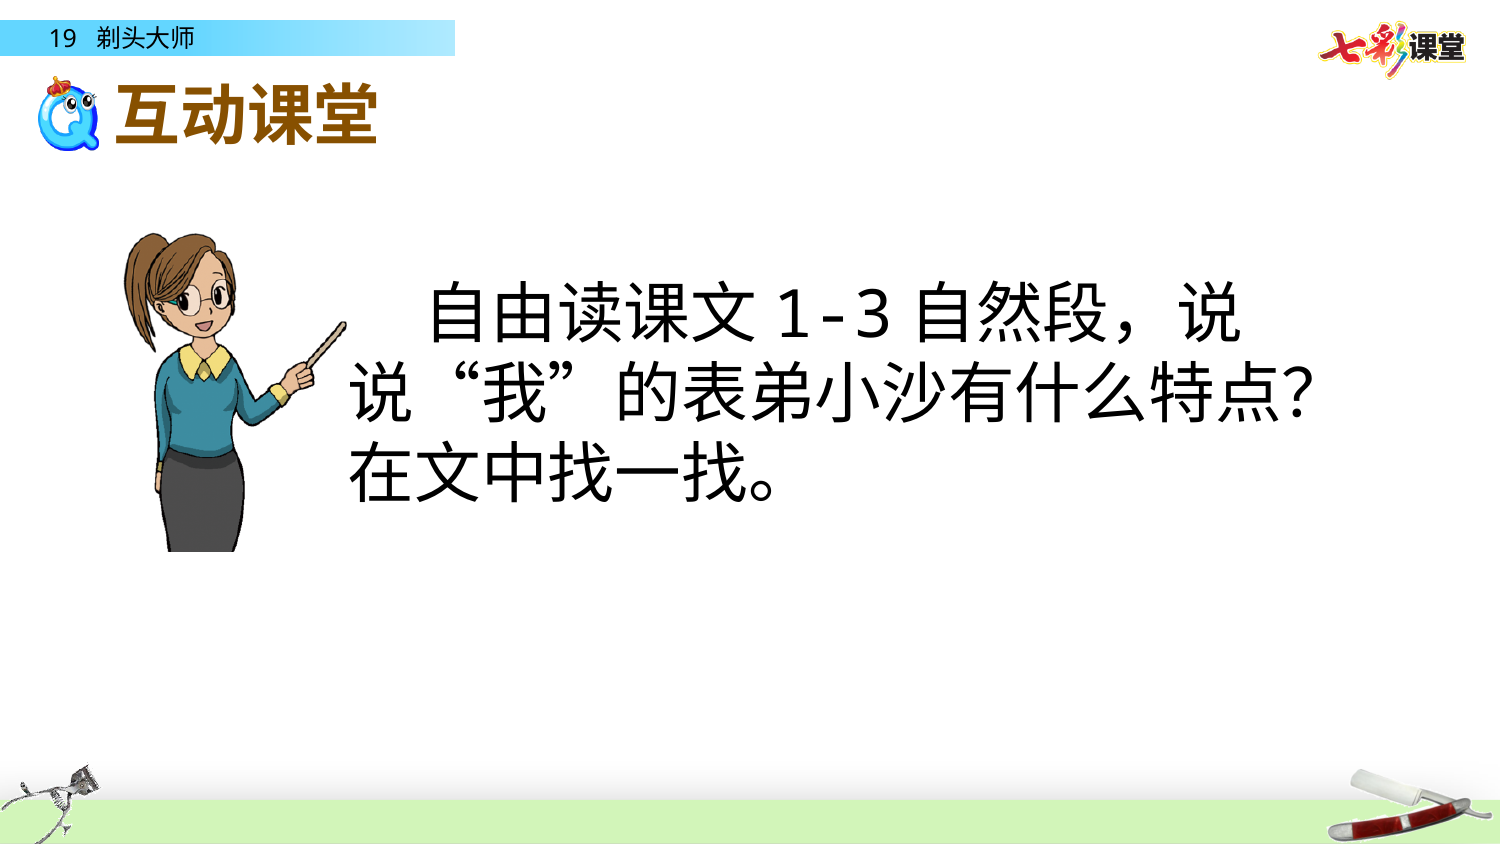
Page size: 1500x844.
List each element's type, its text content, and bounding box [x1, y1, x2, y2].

picture [38, 75, 100, 152]
picture [1316, 20, 1468, 80]
text_box 互动课堂 [102, 67, 420, 159]
picture [123, 232, 347, 553]
text_box 自由读课文1-3自然段，说说“我”的表弟小沙有什么特点？在文中找一找。 [352, 265, 1306, 517]
picture [0, 730, 122, 844]
picture [1306, 732, 1499, 844]
